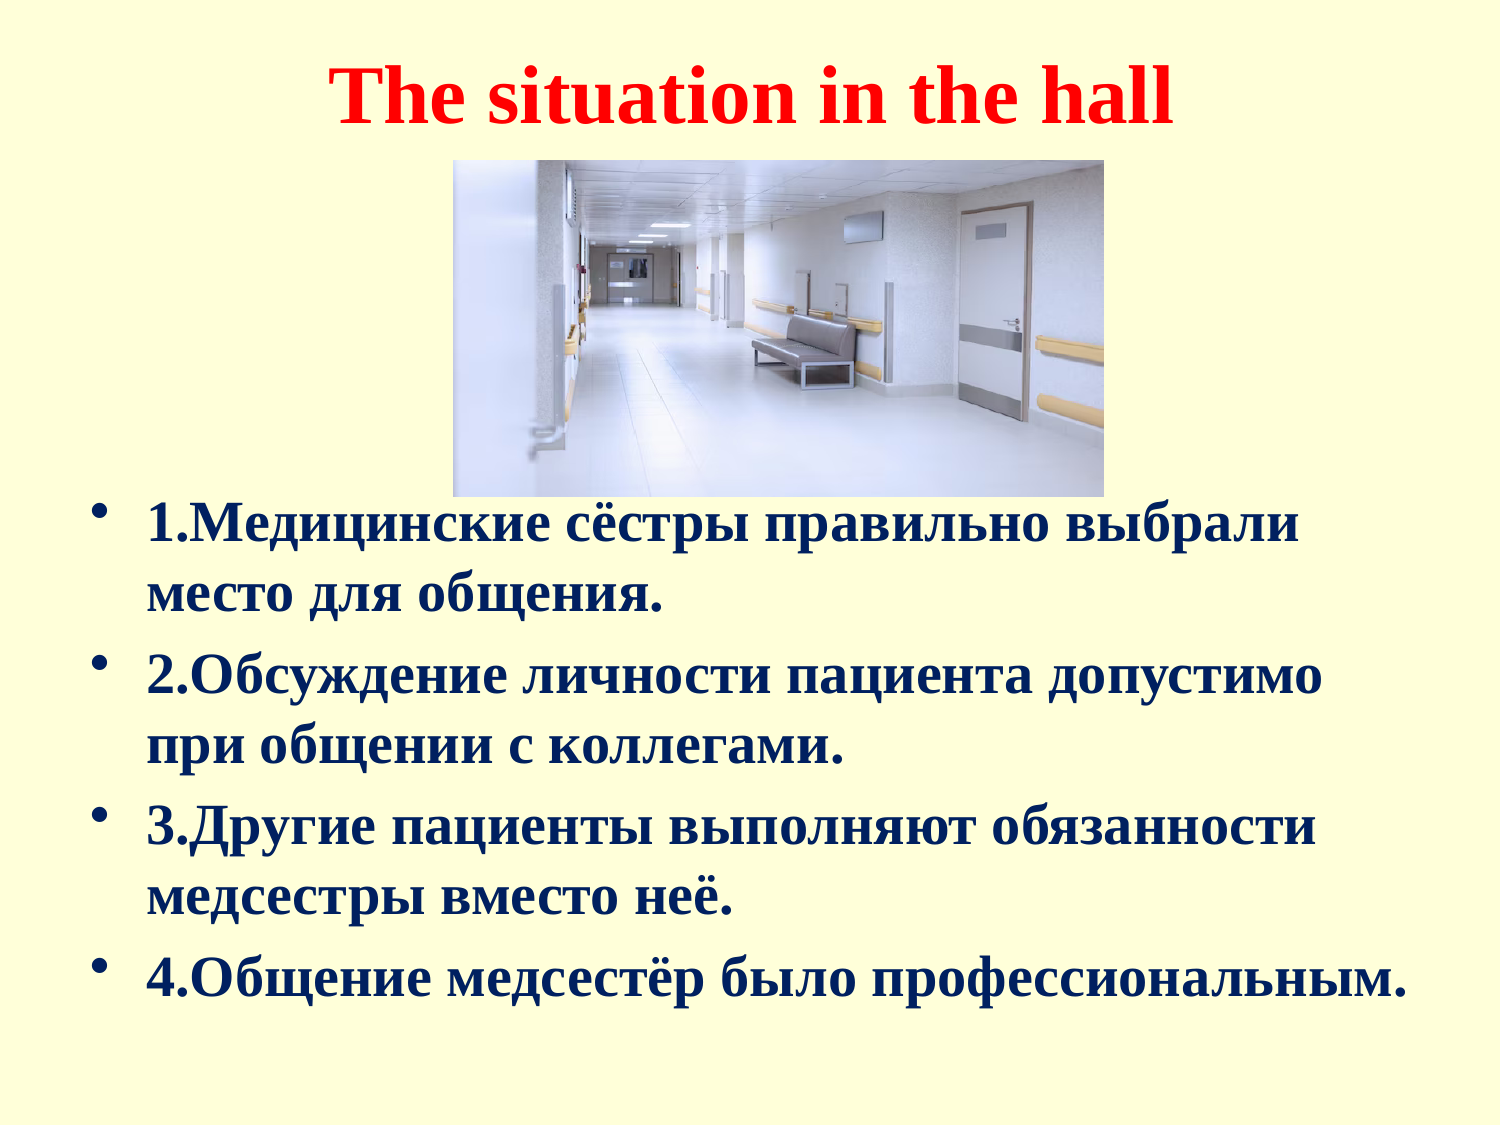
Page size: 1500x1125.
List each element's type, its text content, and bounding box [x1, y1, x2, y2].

title The situation in the hall [76, 18, 1427, 162]
picture [453, 160, 1104, 497]
list 1.Медицинские сёстры правильно выбрали место для общения. 2.Обсуждение личности пациента допустимо при общении с коллегами. 3.Другие пациенты выполняют обязанности медсестры вместо неё. 4.Общение медсестёр было профессиональным. [74, 148, 1426, 1083]
